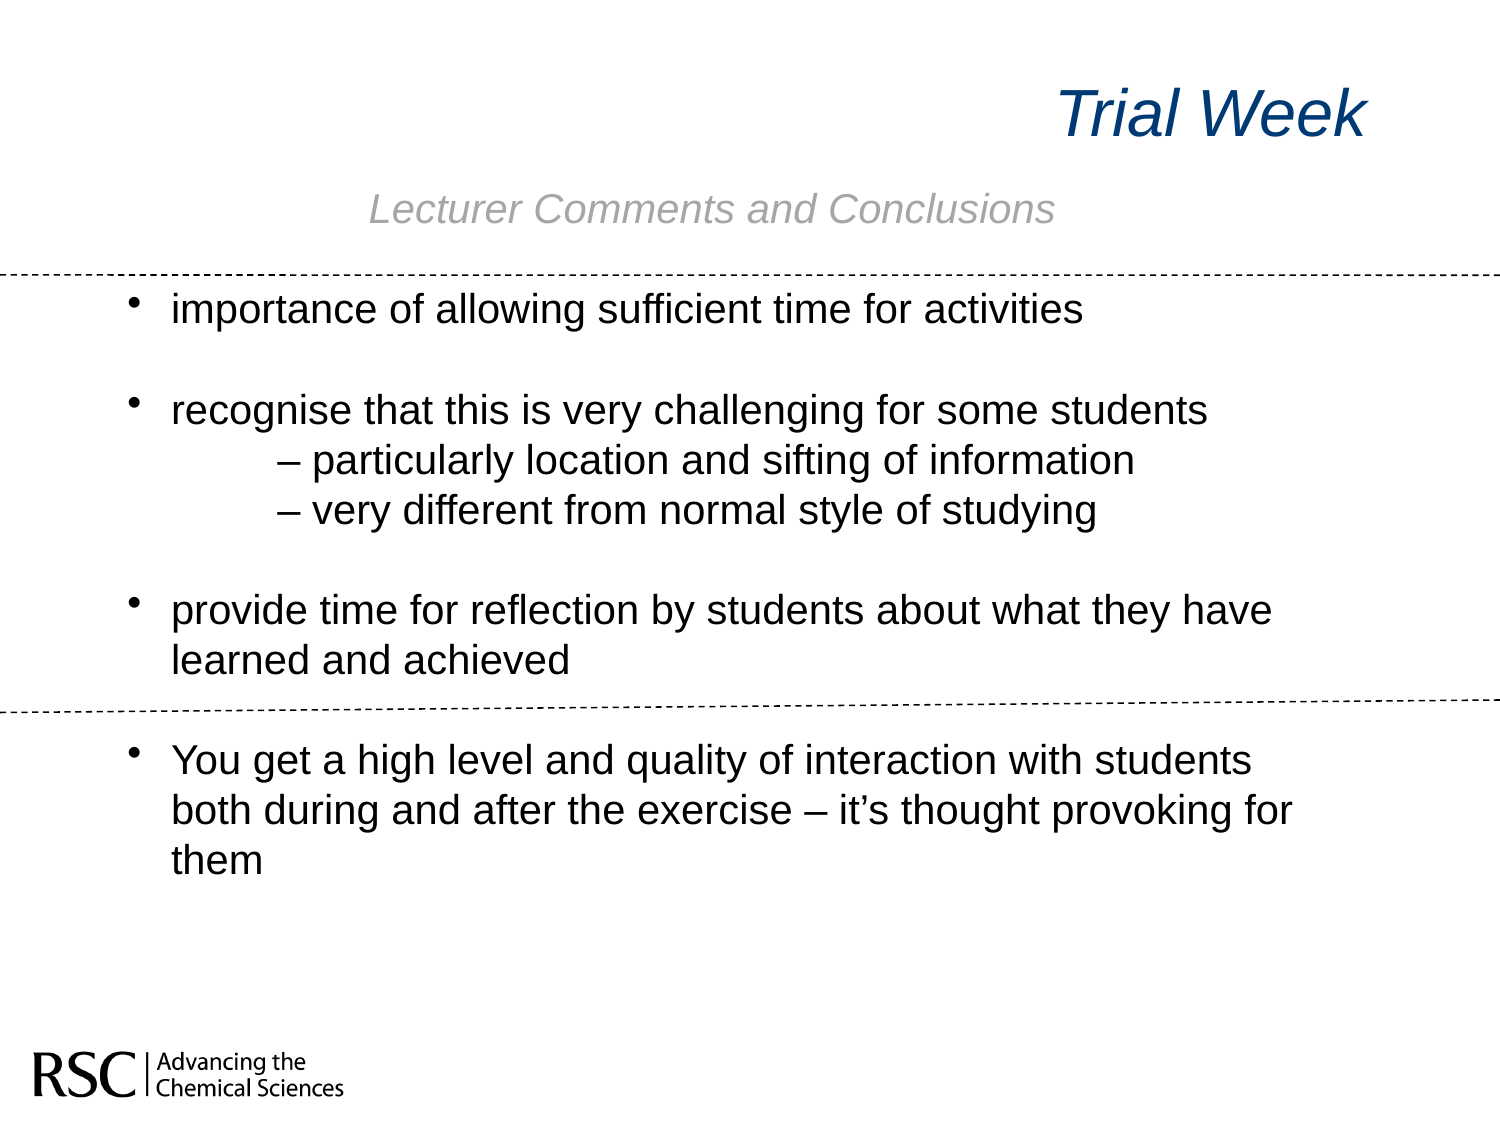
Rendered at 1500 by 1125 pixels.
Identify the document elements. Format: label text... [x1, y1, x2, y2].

text_box importance of allowing sufficient time for activities recognise that this is very challenging for some students – particularly location and sifting of information – very different from normal style of studying provide time for reflection by students about what they have learned and achieved You get a high level and quality of interaction with students both during and after the exercise – it’s thought provoking for them [112, 722, 1350, 890]
text_box importance of allowing sufficient time for activities recognise that this is very challenging for some students – particularly location and sifting of information – very different from normal style of studying provide time for reflection by students about what they have learned and achieved You get a high level and quality of interaction with students both during and after the exercise – it’s thought provoking for them [112, 285, 1350, 698]
text_box Lecturer Comments and Conclusions [0, 174, 1425, 240]
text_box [0, 699, 1500, 713]
subtitle Trial Week [0, 62, 1383, 174]
